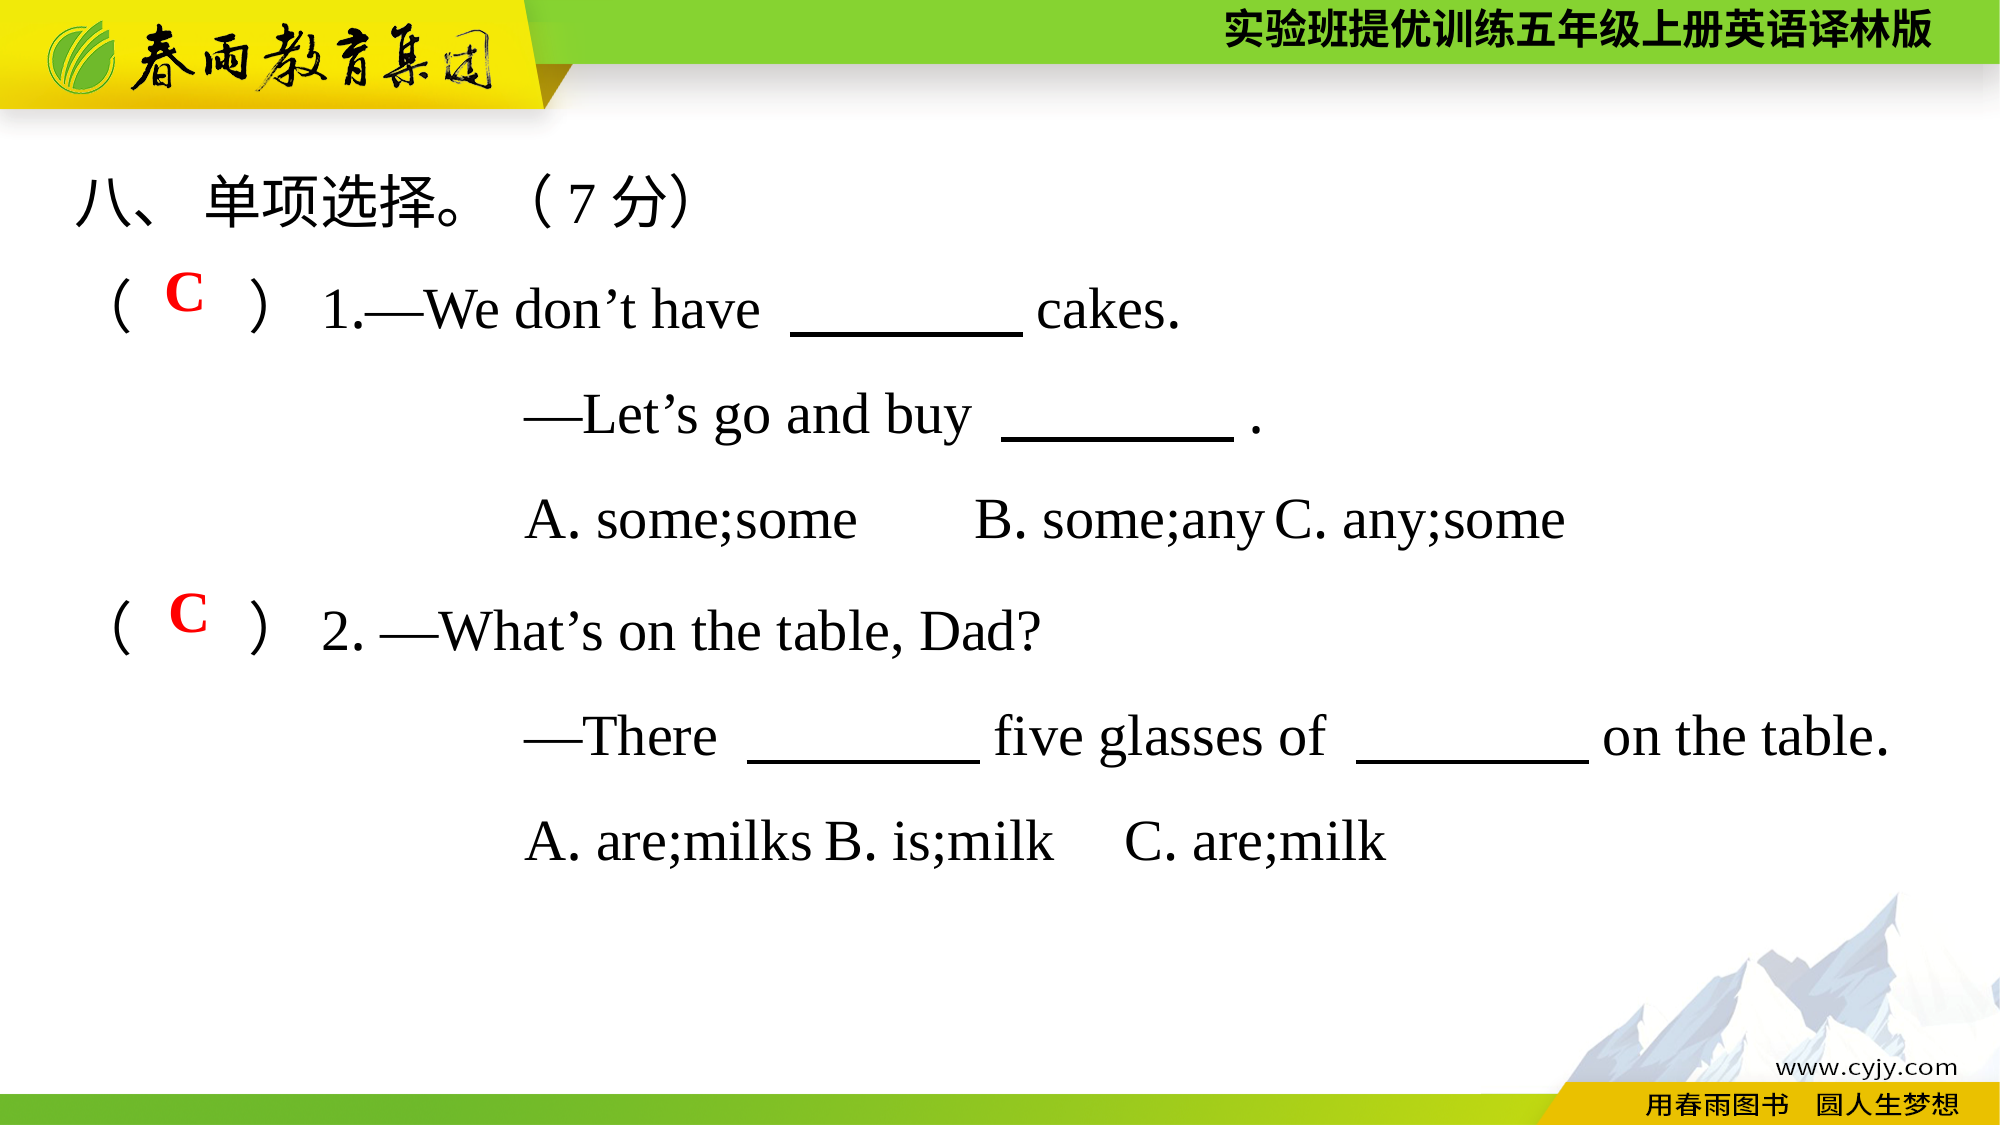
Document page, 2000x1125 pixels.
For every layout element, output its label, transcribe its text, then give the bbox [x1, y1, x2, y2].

text_box （ ）2. —What’s on the table, Dad? —There five glasses of on the table. A. are;milks B. is;milk C. are;milk [59, 549, 1944, 880]
text_box C [154, 566, 226, 652]
picture [0, 0, 2000, 1125]
list 八、 单项选择。（7分） （ ）1.—We don’t have cakes. —Let’s go and buy . A. some;some B. some;any C. any;some [59, 122, 1944, 549]
text_box C [149, 245, 222, 331]
